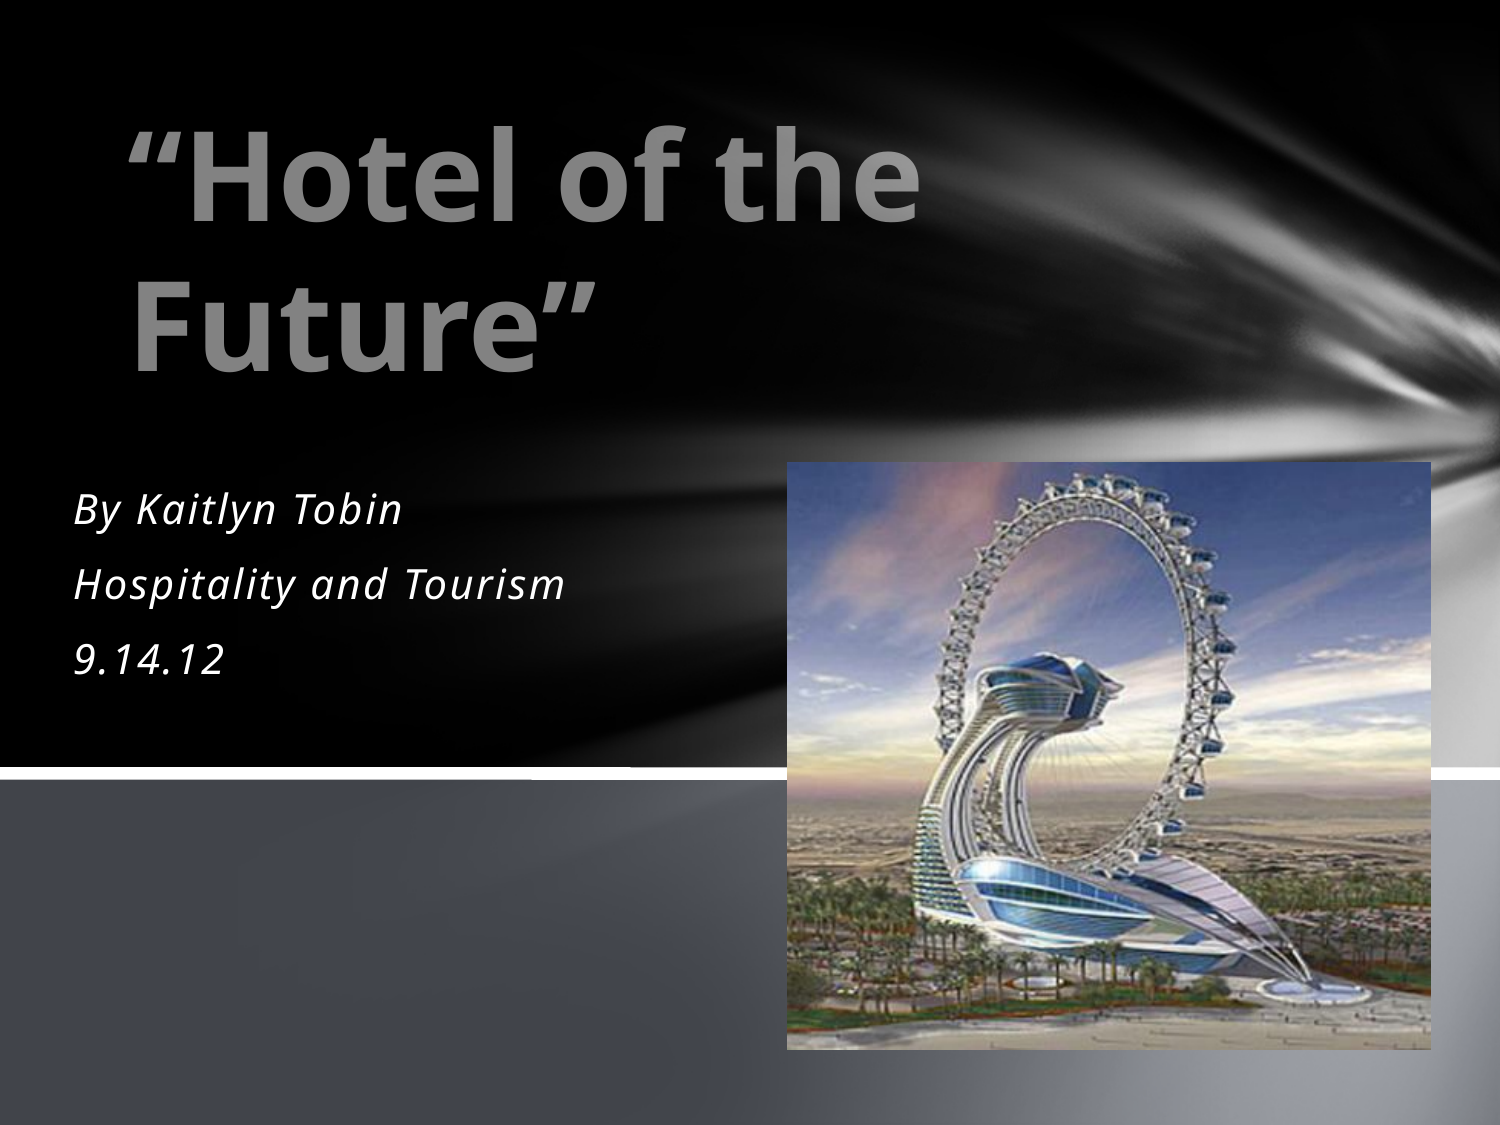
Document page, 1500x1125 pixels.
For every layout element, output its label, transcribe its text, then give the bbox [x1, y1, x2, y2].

title “Hotel of the Future” [112, 162, 1388, 404]
picture [787, 462, 1431, 1051]
subtitle By Kaitlyn Tobin Hospitality and Tourism 9.14.12 [57, 474, 781, 700]
